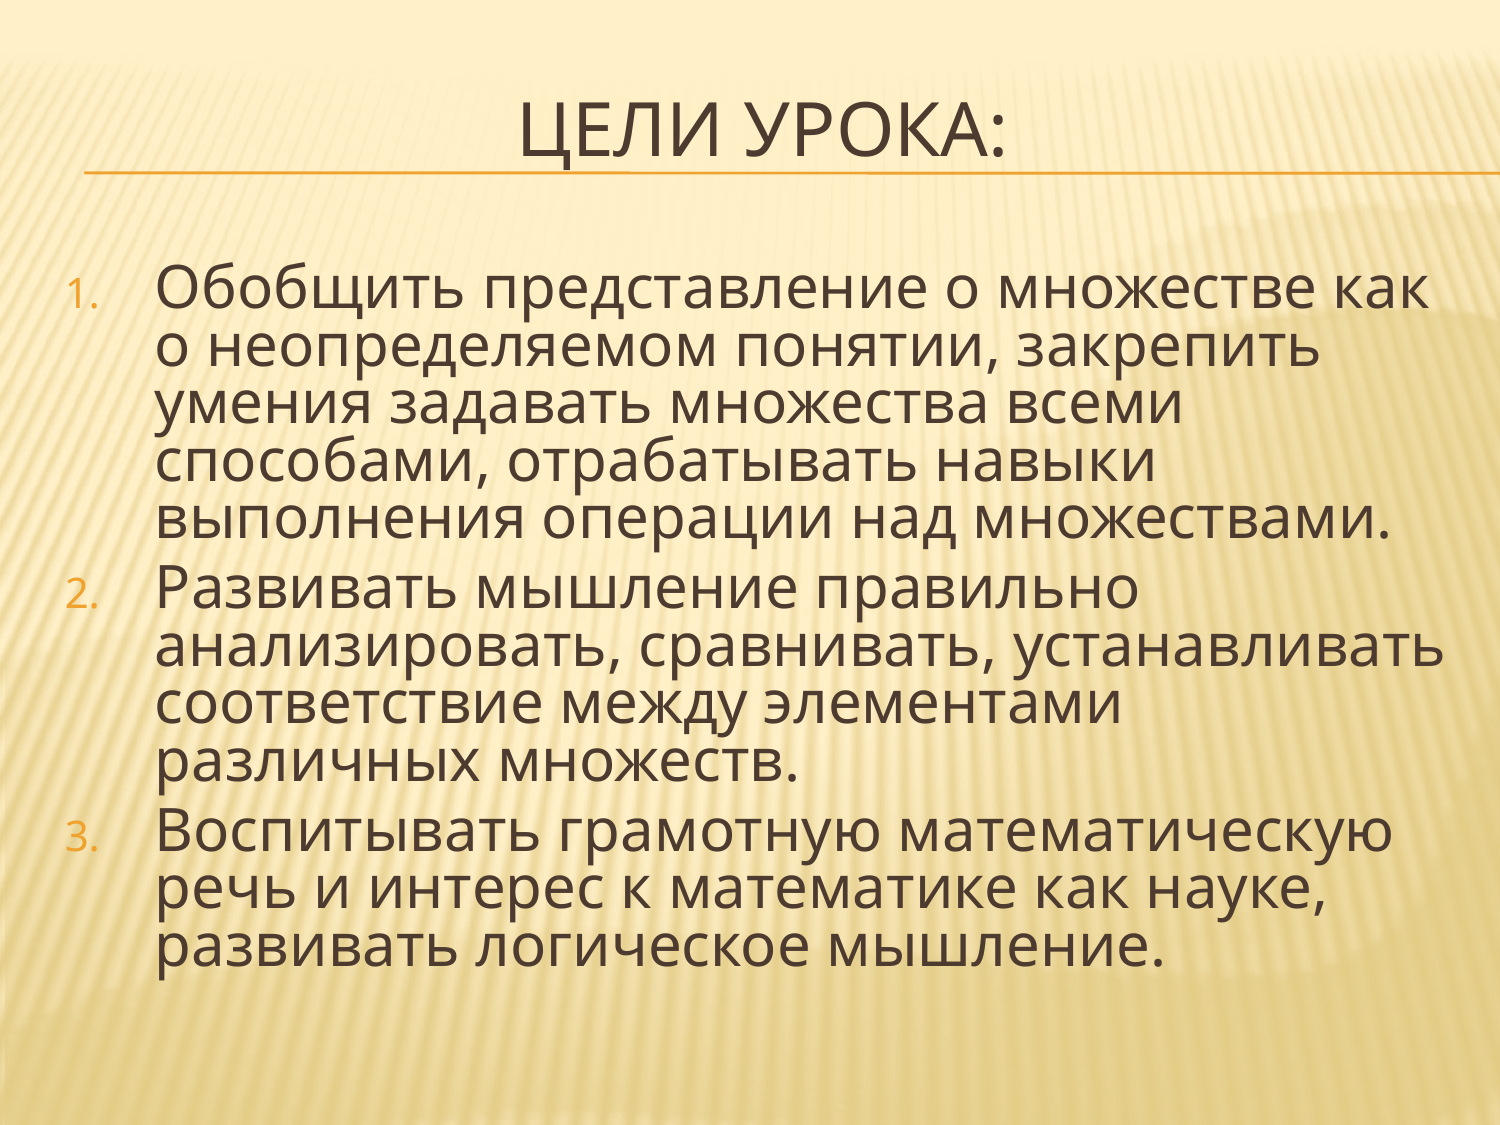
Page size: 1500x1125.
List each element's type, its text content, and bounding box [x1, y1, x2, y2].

list Обобщить представление о множестве как о неопределяемом понятии, закрепить умения задавать множества всеми способами, отрабатывать навыки выполнения операции над множествами. Развивать мышление правильно анализировать, сравнивать, устанавливать соответствие между элементами различных множеств. Воспитывать грамотную математическую речь и интерес к математике как науке, развивать логическое мышление. [50, 254, 1475, 998]
title Цели урока: [75, 40, 1451, 213]
